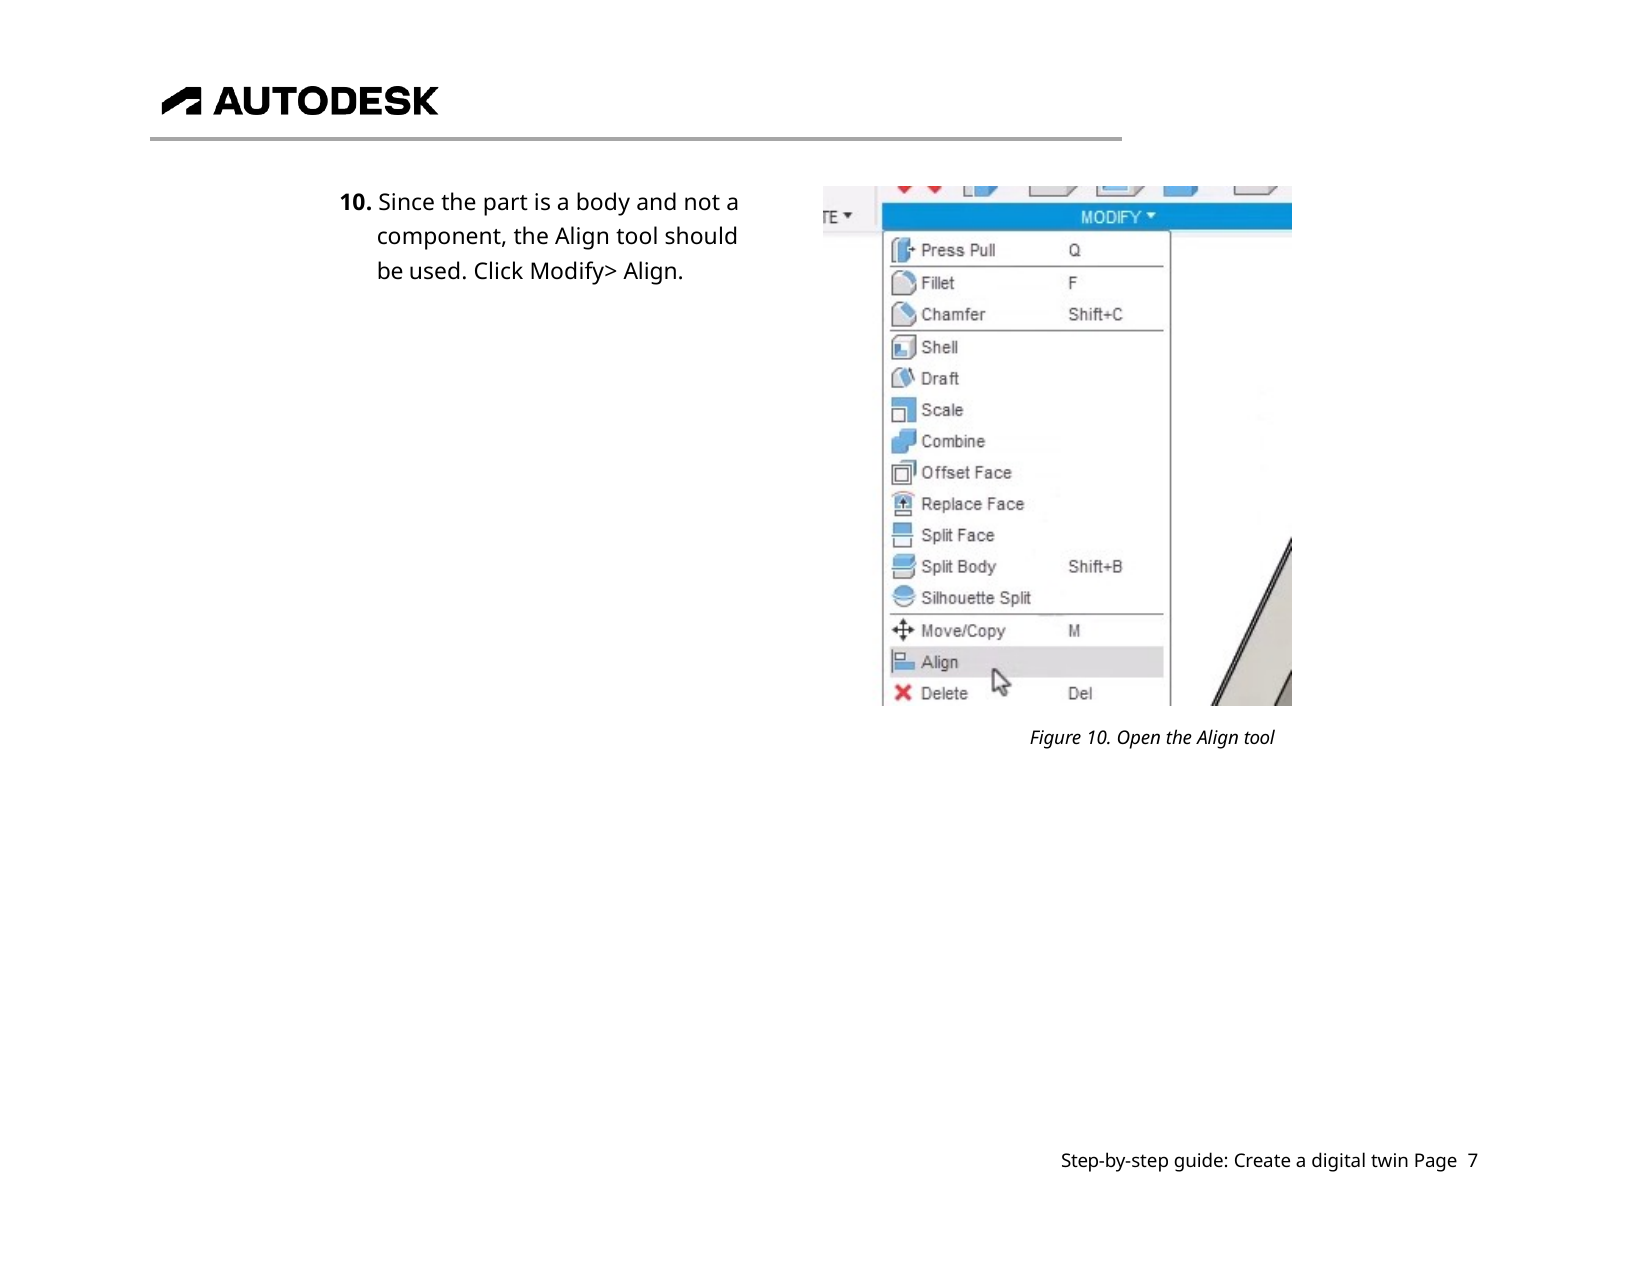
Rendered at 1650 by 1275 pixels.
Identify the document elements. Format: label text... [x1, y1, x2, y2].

text_box Figure 10. Open the Align tool [1027, 723, 1294, 748]
slide_number Step-by-step guide: Create a digital twin Page 20 [1059, 1145, 1509, 1275]
text_box 10. Since the part is a body and not a component, the Align tool should be used. Click Modify> Align. [337, 178, 771, 284]
picture [161, 86, 439, 115]
picture [822, 186, 1292, 706]
